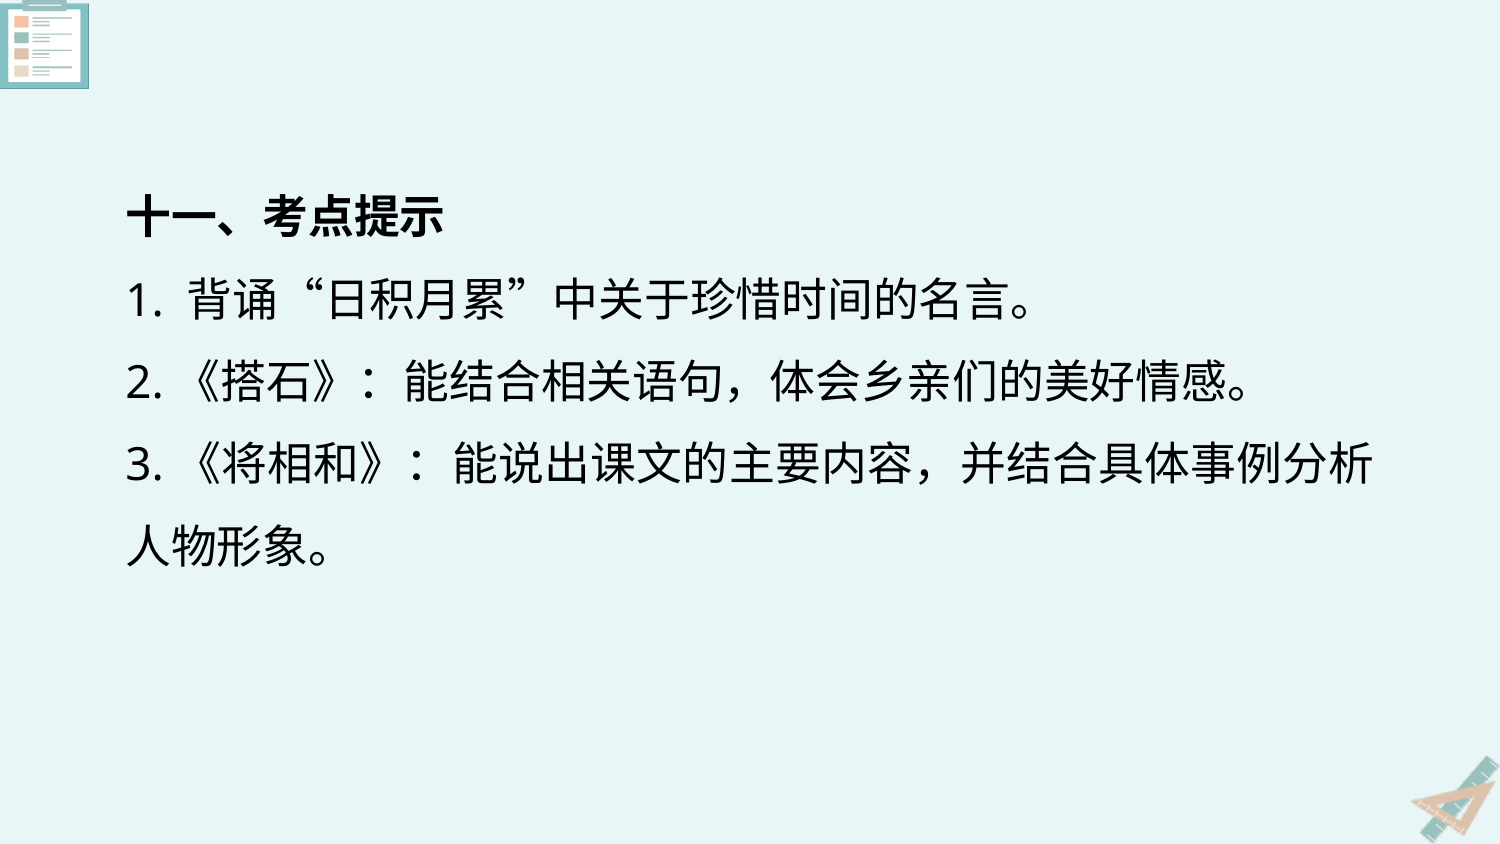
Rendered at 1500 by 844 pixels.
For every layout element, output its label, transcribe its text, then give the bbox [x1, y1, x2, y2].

picture [1411, 755, 1500, 844]
text_box 十一、考点提示 1. 背诵“日积月累”中关于珍惜时间的名言。 2.《搭石》：能结合相关语句，体会乡亲们的美好情感。 3.《将相和》：能说出课文的主要内容，并结合具体事例分析人物形象。 [110, 152, 1390, 580]
picture [0, 0, 89, 89]
